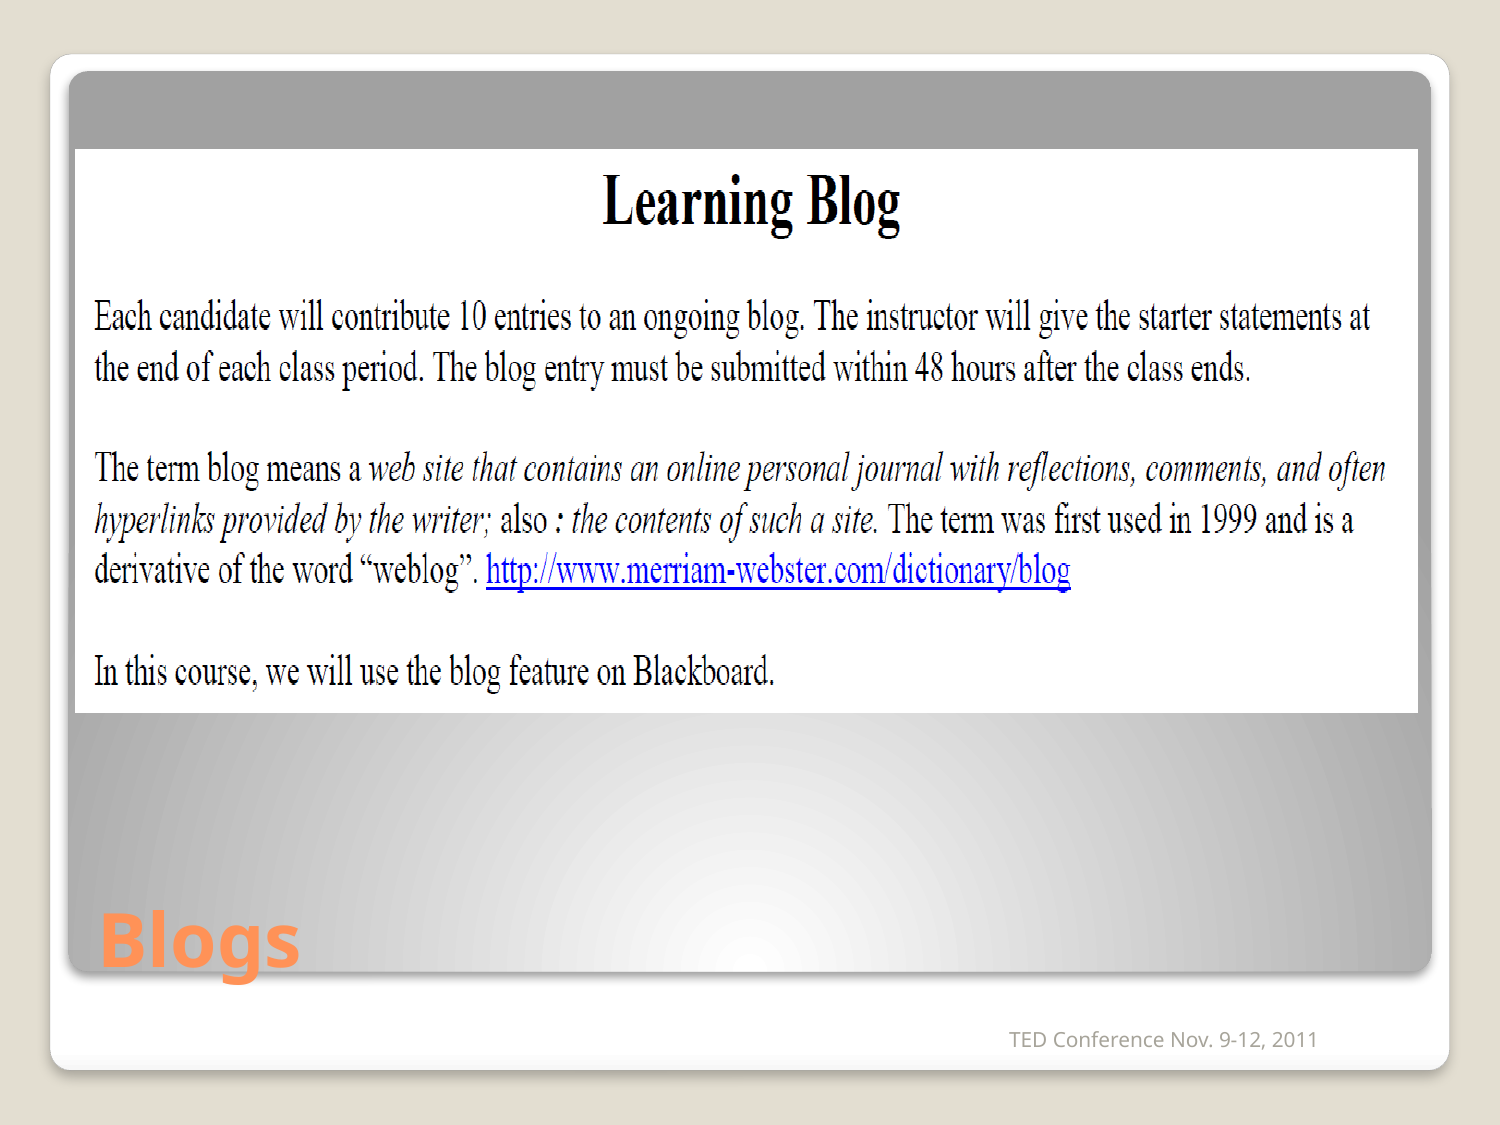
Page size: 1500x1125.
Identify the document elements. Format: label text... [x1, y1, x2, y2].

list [74, 149, 1418, 713]
footer TED Conference Nov. 9-12, 2011 [994, 1002, 1370, 1063]
title Blogs [82, 817, 1425, 990]
